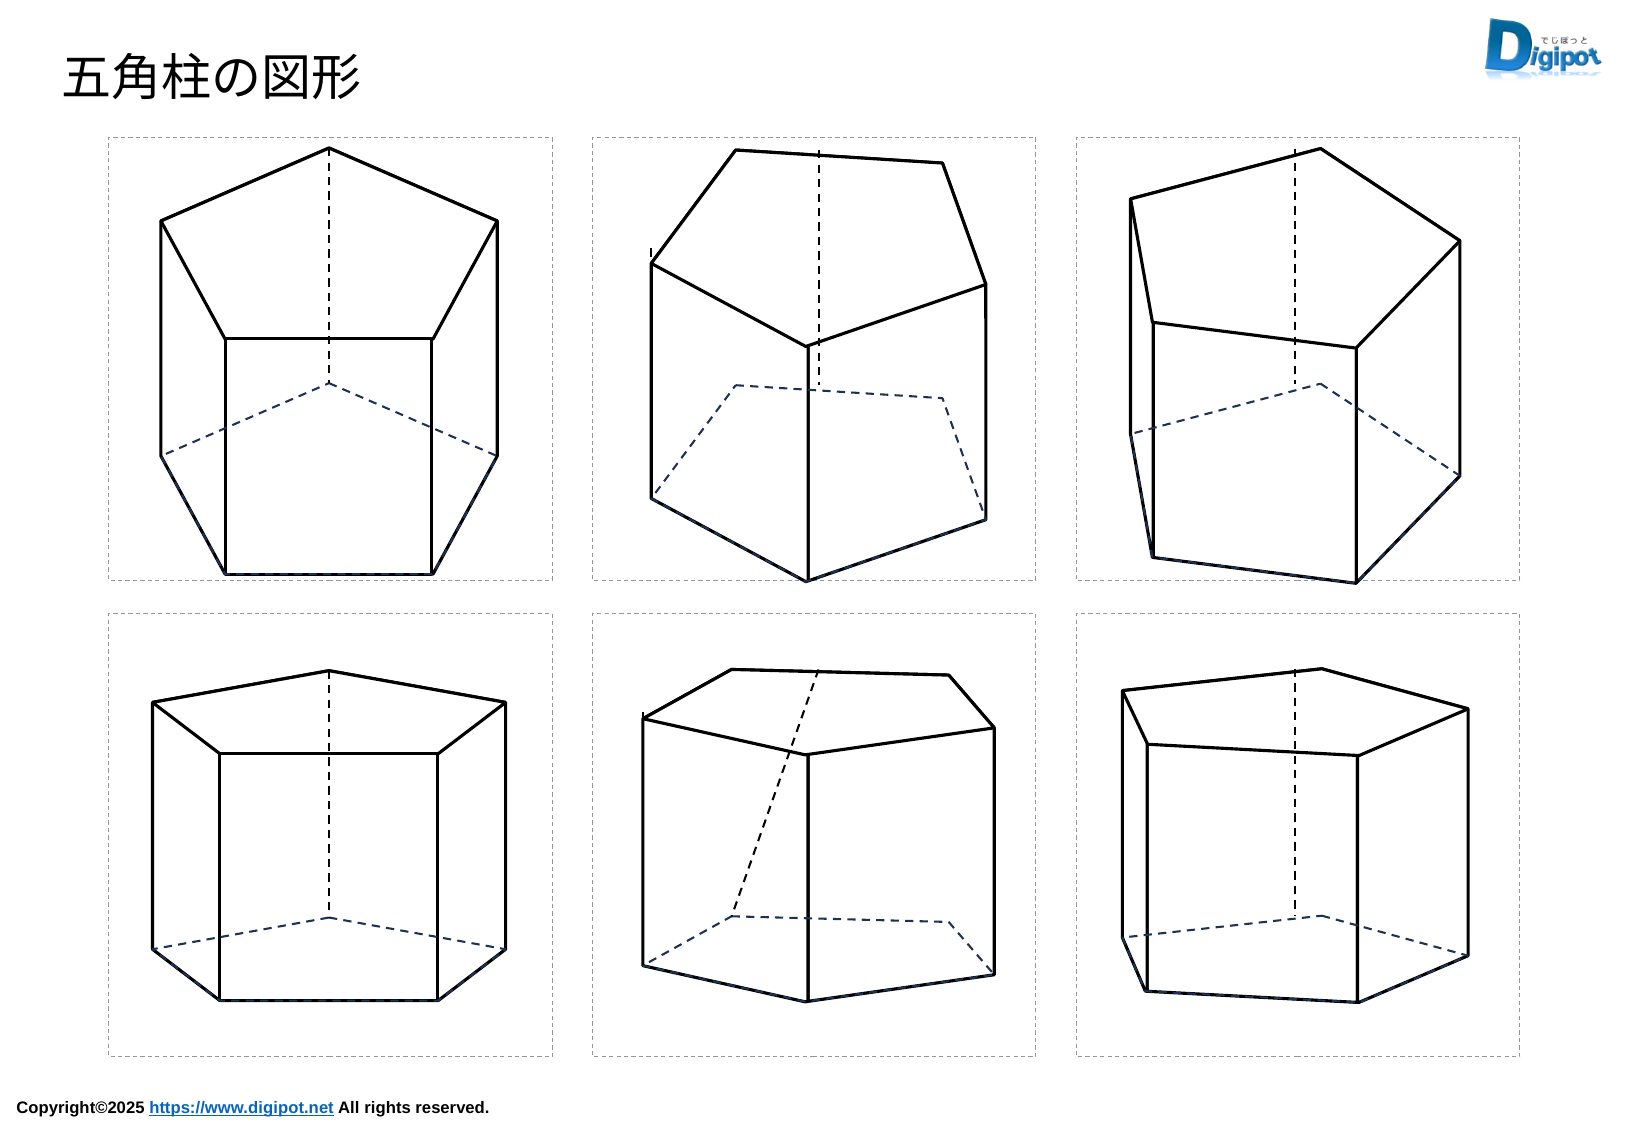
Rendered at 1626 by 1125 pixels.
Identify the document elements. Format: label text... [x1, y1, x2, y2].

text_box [152, 670, 506, 1001]
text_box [651, 150, 986, 582]
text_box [1130, 148, 1460, 584]
picture [1485, 18, 1602, 82]
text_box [160, 147, 498, 575]
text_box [1122, 668, 1469, 1003]
text_box 五角柱の図形 [46, 38, 377, 113]
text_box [642, 669, 995, 1002]
